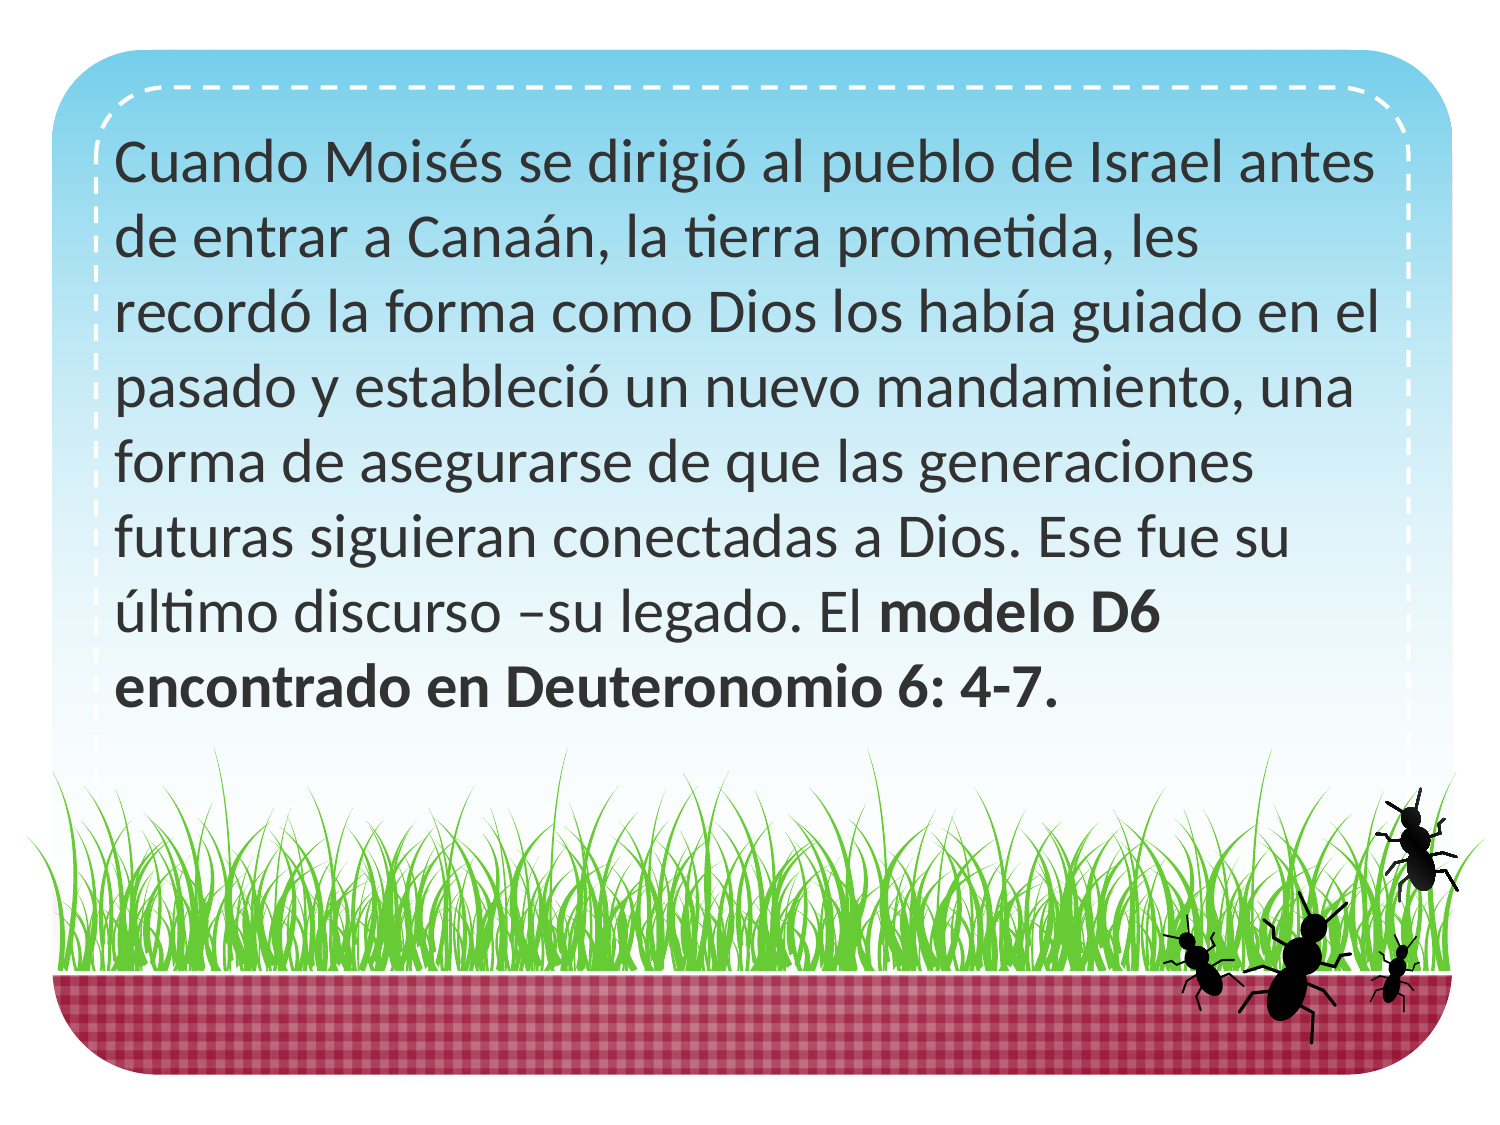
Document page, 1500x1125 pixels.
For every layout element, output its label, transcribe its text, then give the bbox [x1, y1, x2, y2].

list Cuando Moisés se dirigió al pueblo de Israel antes de entrar a Canaán, la tierra prometida, les recordó la forma como Dios los había guiado en el pasado y estableció un nuevo mandamiento, una forma de asegurarse de que las generaciones futuras siguieran conectadas a Dios. Ese fue su último discurso –su legado. El modelo D6 encontrado en Deuteronomio 6: 4-7. [99, 112, 1425, 1005]
